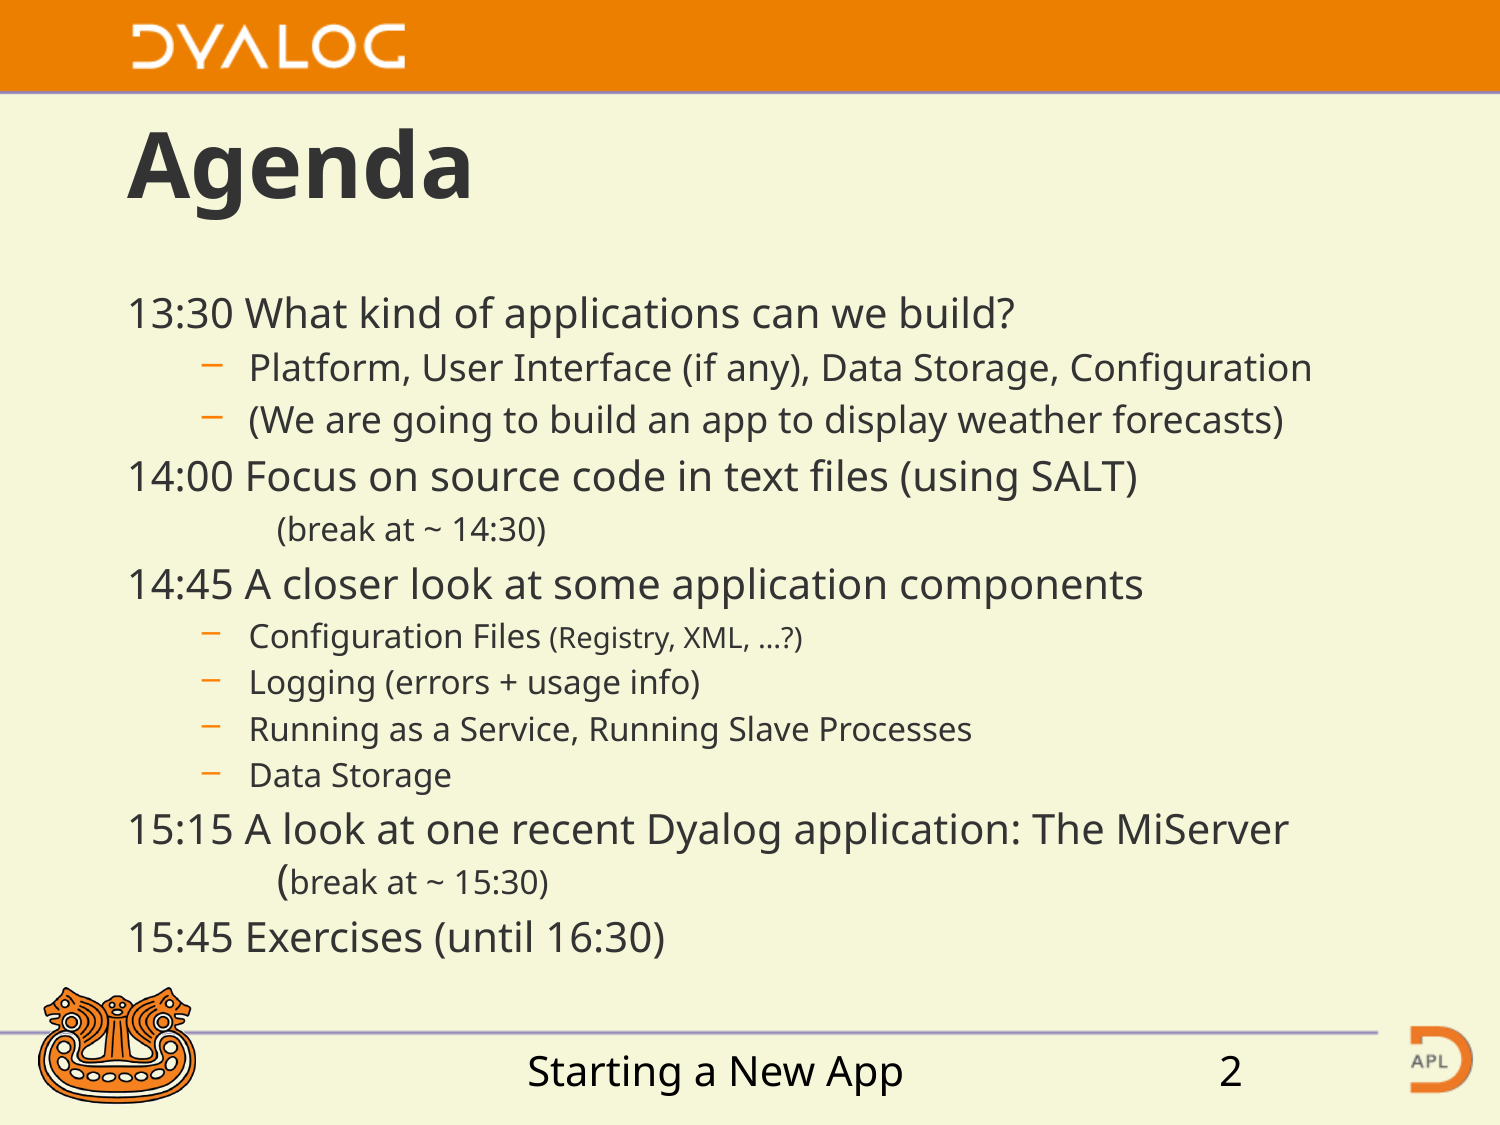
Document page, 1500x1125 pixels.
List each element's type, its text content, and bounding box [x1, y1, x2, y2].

list 13:30 What kind of applications can we build? Platform, User Interface (if any), Data Storage, Configuration (We are going to build an app to display weather forecasts) 14:00 Focus on source code in text files (using SALT) (break at ~ 14:30) 14:45 A closer look at some application components Configuration Files (Registry, XML, …?) Logging (errors + usage info) Running as a Service, Running Slave Processes Data Storage 15:15 A look at one recent Dyalog application: The MiServer (break at ~ 15:30) 15:45 Exercises (until 16:30) [112, 278, 1388, 1000]
footer Starting a New App [512, 1037, 988, 1113]
title Agenda [112, 99, 1388, 278]
slide_number [112, 1037, 425, 1113]
picture [0, 0, 1500, 1125]
slide_number 2 [1074, 1037, 1388, 1113]
